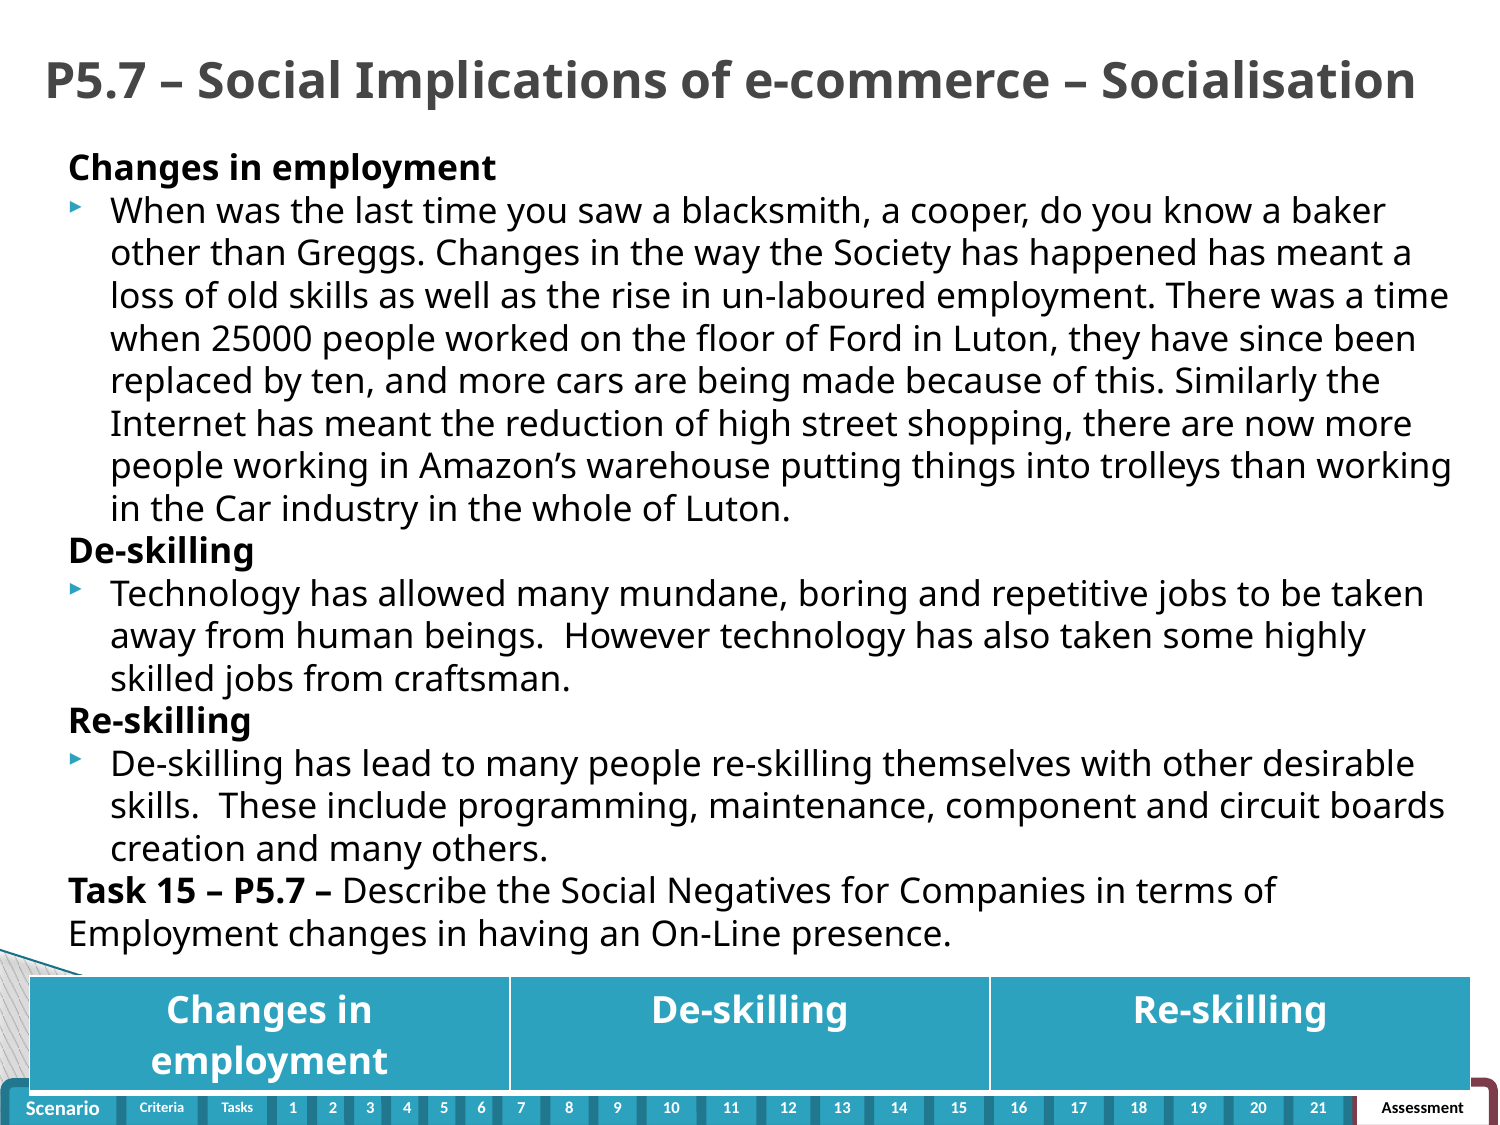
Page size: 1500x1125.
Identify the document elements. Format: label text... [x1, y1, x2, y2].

list Changes in employment When was the last time you saw a blacksmith, a cooper, do you know a baker other than Greggs. Changes in the way the Society has happened has meant a loss of old skills as well as the rise in un-laboured employment. There was a time when 25000 people worked on the floor of Ford in Luton, they have since been replaced by ten, and more cars are being made because of this. Similarly the Internet has meant the reduction of high street shopping, there are now more people working in Amazon’s warehouse putting things into trolleys than working in the Car industry in the whole of Luton. De-skilling Technology has allowed many mundane, boring and repetitive jobs to be taken away from human beings. However technology has also taken some highly skilled jobs from craftsman. Re-skilling De-skilling has lead to many people re-skilling themselves with other desirable skills. These include programming, maintenance, component and circuit boards creation and many others. Task 15 – P5.7 – Describe the Social Negatives for Companies in terms of Employment changes in having an On-Line presence. [35, 138, 1477, 976]
table_header De-skilling [511, 977, 989, 1090]
table_header Re-skilling [991, 977, 1470, 1090]
table_header Changes in employment [30, 977, 509, 1090]
text_box P5.7 – Social Implications of e-commerce – Socialisation [29, 19, 1471, 138]
